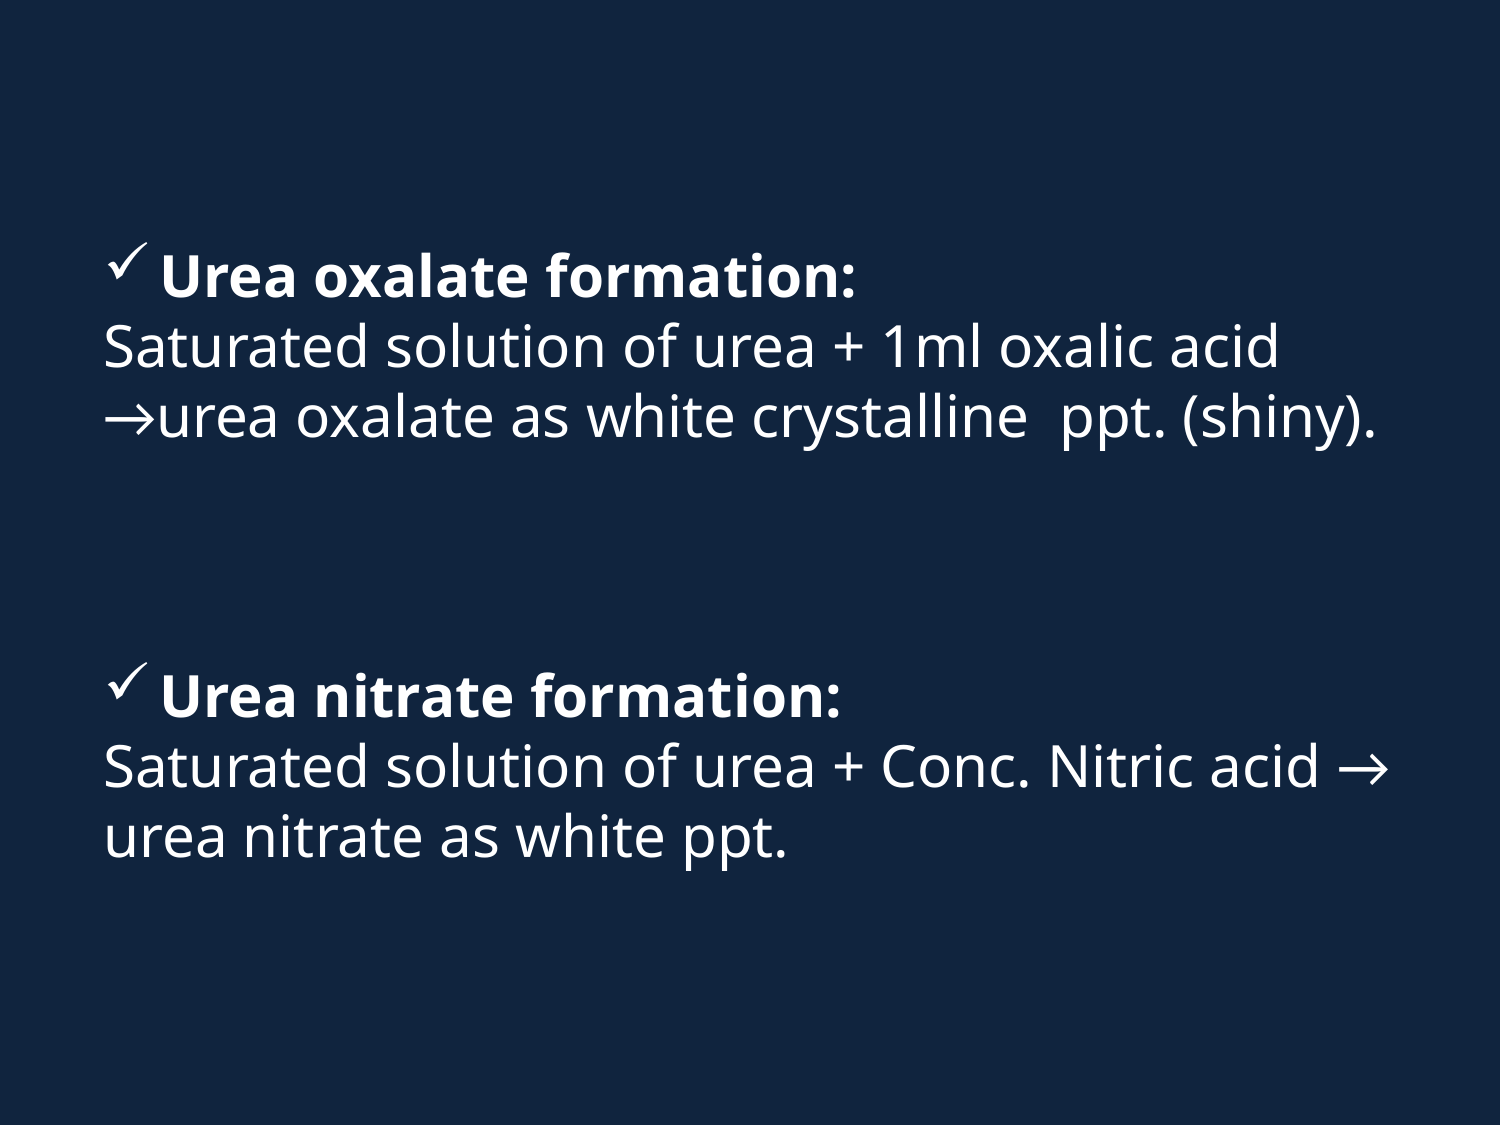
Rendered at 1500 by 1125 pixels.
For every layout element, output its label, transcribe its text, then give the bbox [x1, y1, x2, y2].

text_box Urea oxalate formation: Saturated solution of urea + 1ml oxalic acid →urea oxalate as white crystalline ppt. (shiny). Urea nitrate formation: Saturated solution of urea + Conc. Nitric acid → urea nitrate as white ppt. [88, 231, 1424, 877]
